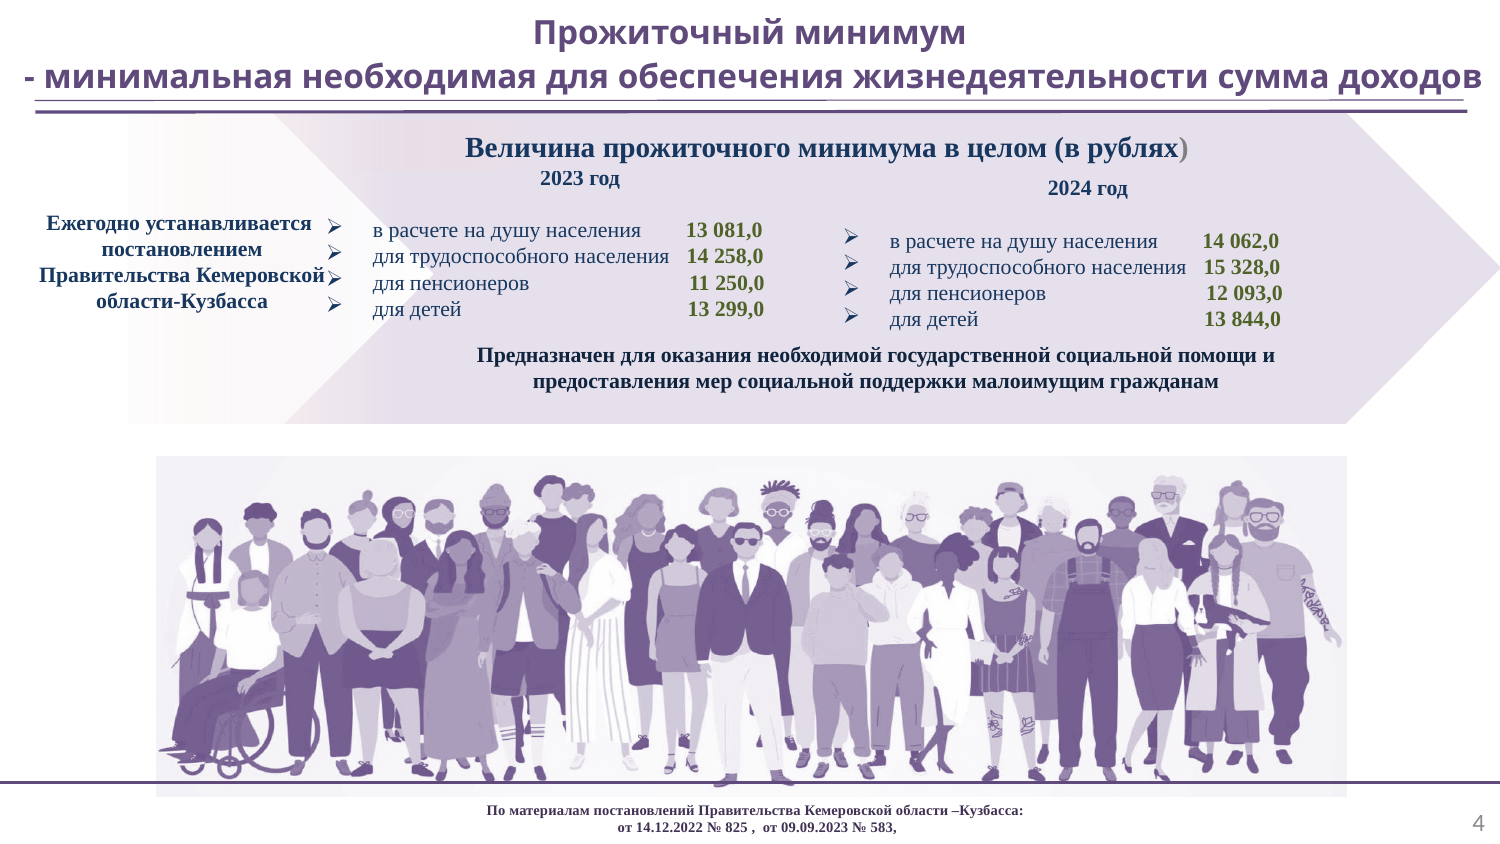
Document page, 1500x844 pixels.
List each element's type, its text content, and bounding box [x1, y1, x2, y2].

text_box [0, 782, 1500, 844]
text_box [16, 111, 1500, 434]
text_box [34, 99, 1468, 113]
picture [155, 455, 1348, 782]
text_box Прожиточный минимум - минимальная необходимая для обеспечения жизнедеятельности сумма доходов гражданина [0, 0, 1500, 147]
